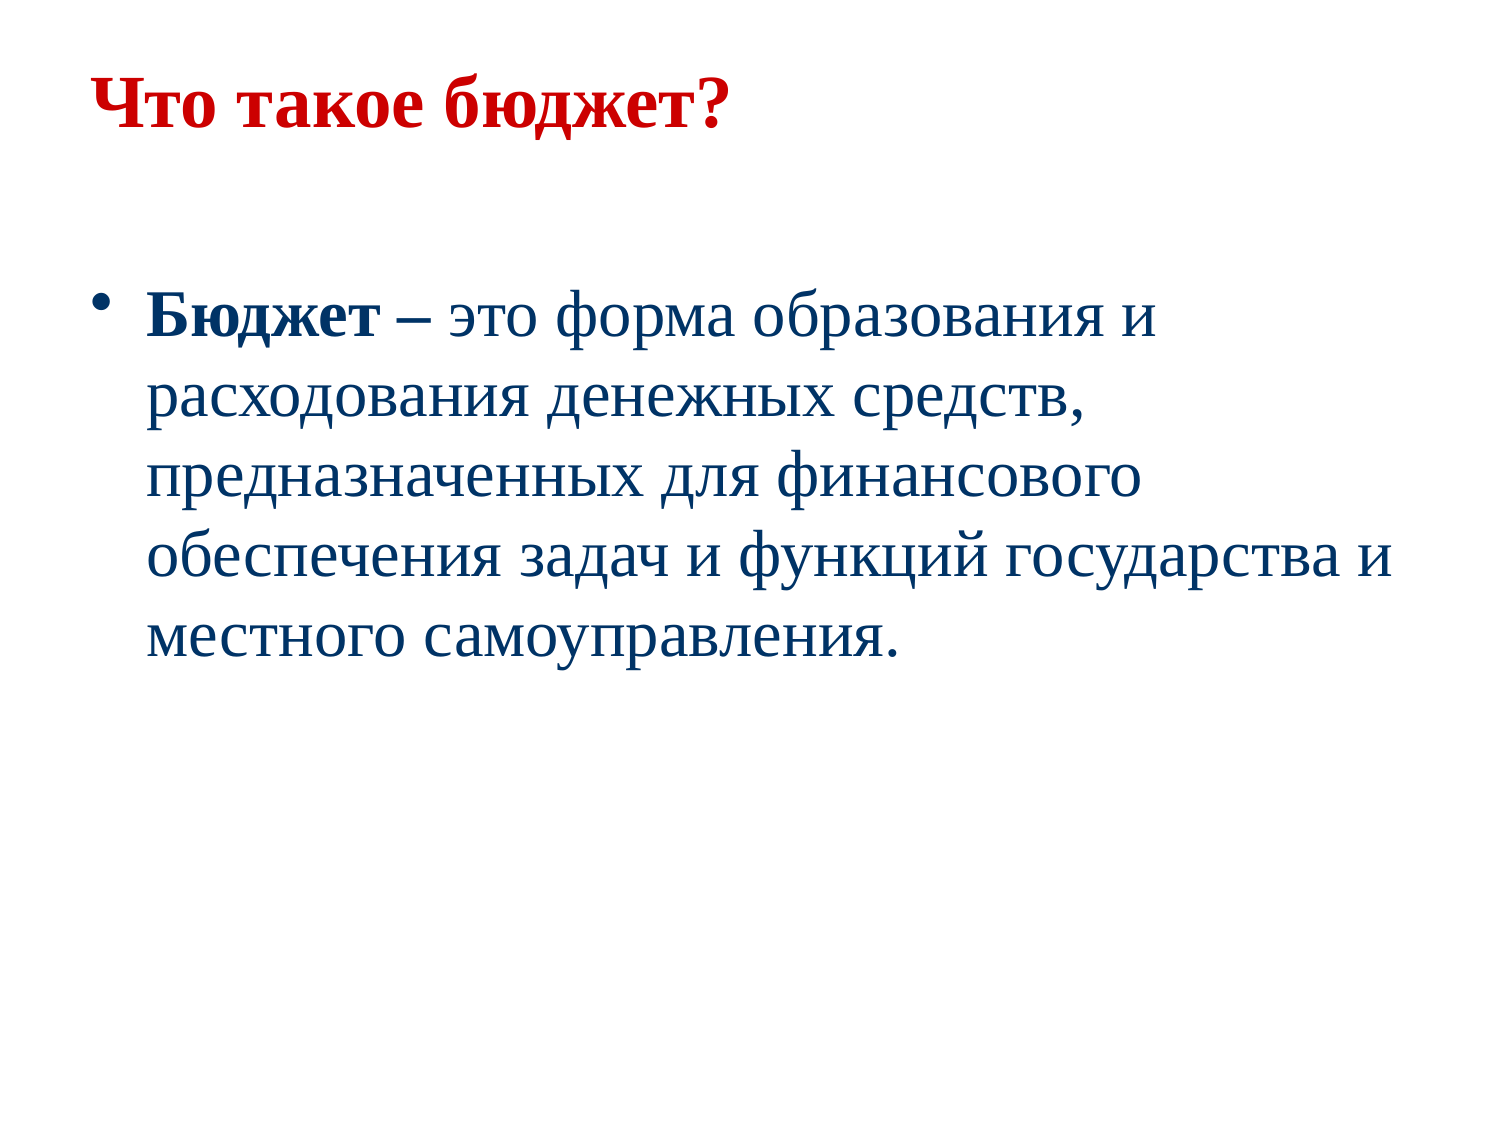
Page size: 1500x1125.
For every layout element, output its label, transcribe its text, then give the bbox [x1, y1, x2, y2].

title Что такое бюджет? [74, 44, 1426, 233]
list Бюджет – это форма образования и расходования денежных средств, предназначенных для финансового обеспечения задач и функций государства и местного самоуправления. [74, 262, 1426, 1006]
